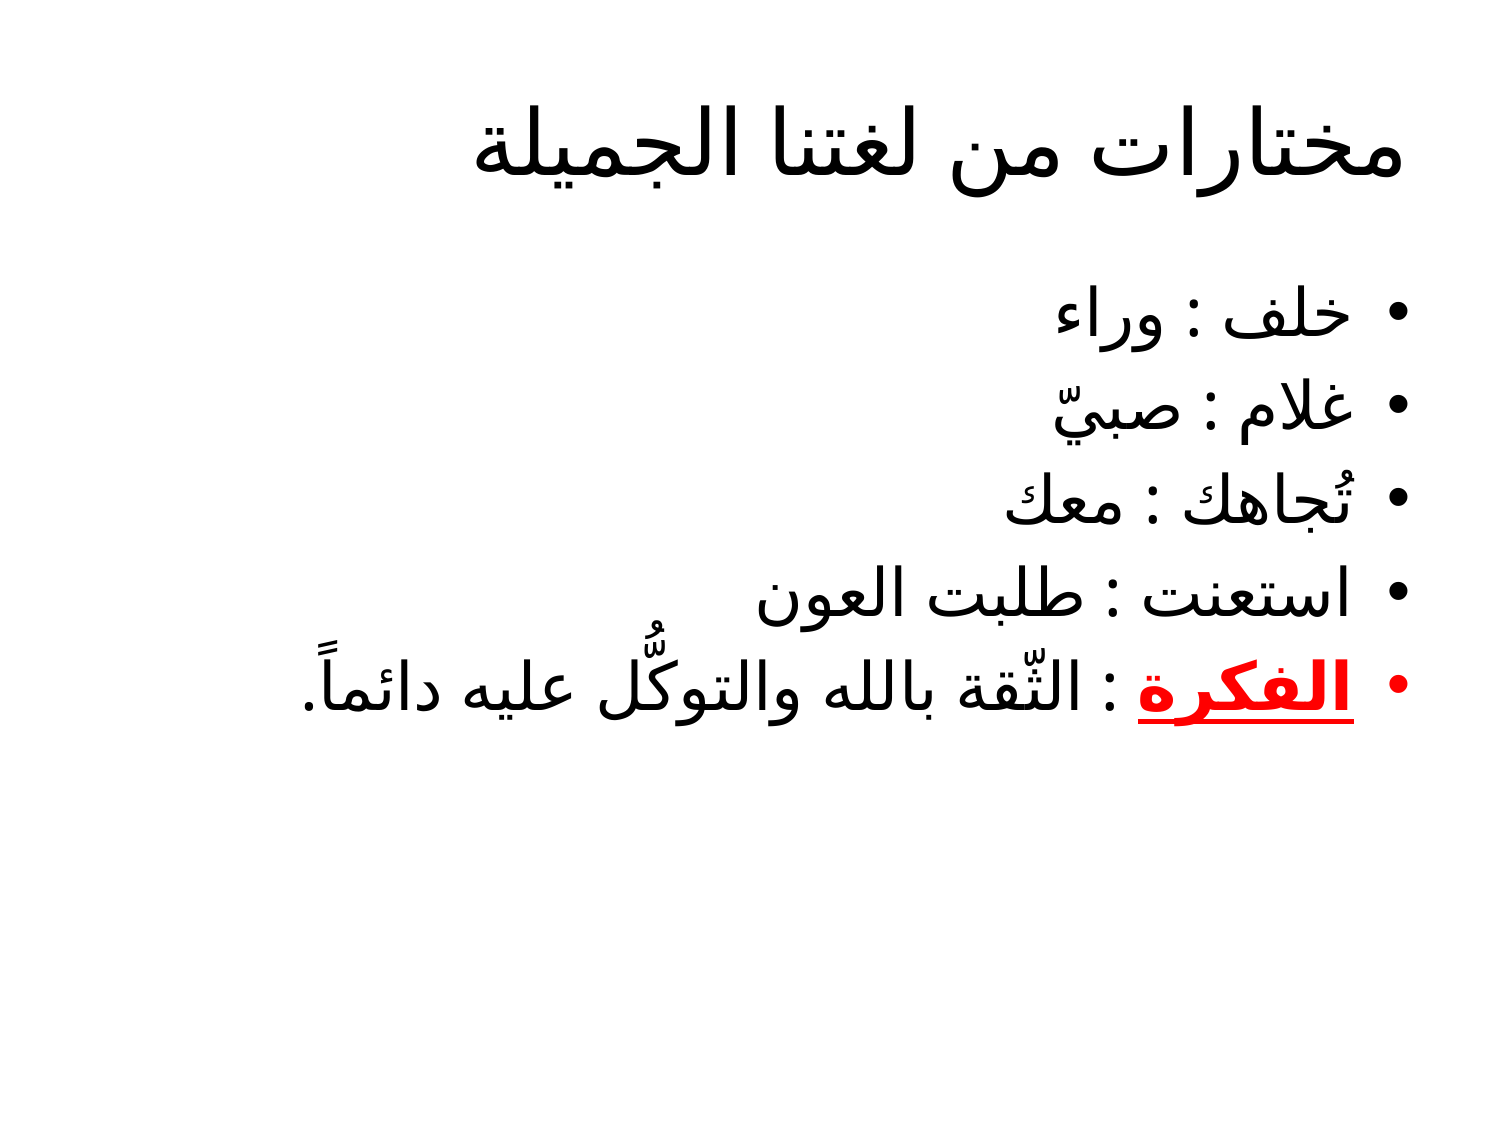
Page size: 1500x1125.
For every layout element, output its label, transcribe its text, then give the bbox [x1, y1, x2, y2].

list خلف : وراء غلام : صبيّ تُجاهك : معك استعنت : طلبت العون الفكرة : الثّقة بالله والتوكُّل عليه دائماً. [75, 262, 1425, 1005]
title مختارات من لغتنا الجميلة [75, 45, 1425, 233]
